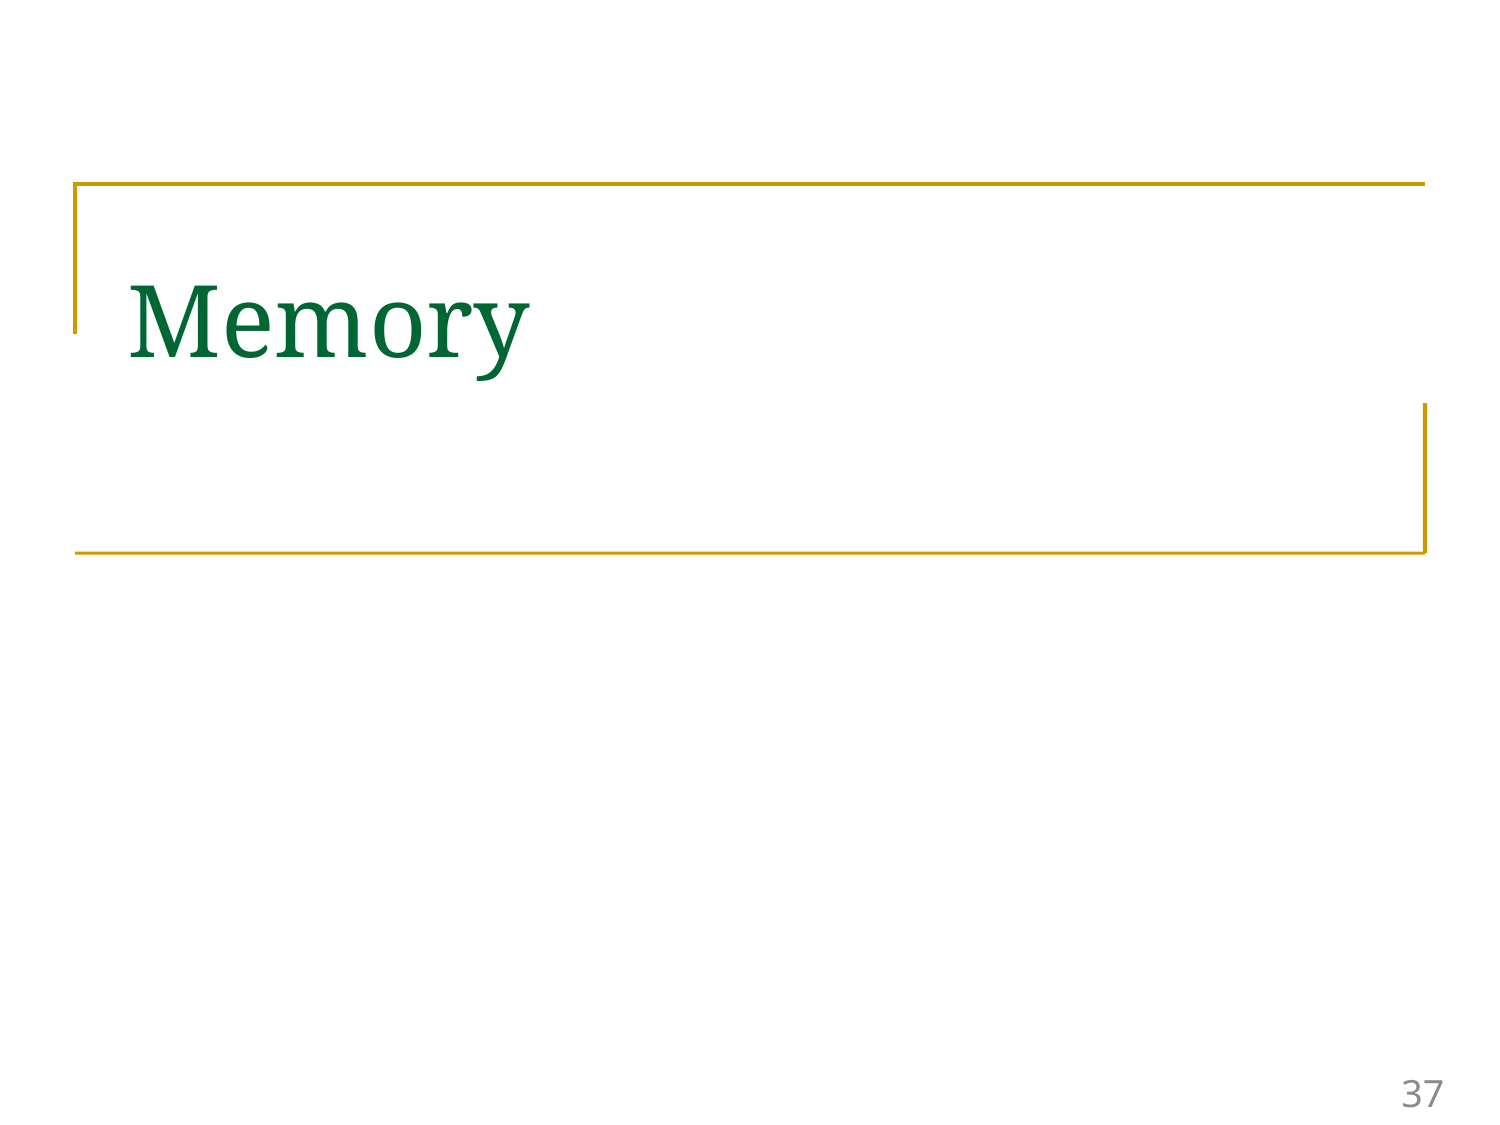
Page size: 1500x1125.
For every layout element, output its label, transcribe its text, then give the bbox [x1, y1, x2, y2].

slide_number 37 [1121, 1066, 1460, 1125]
title Memory [112, 249, 1413, 538]
